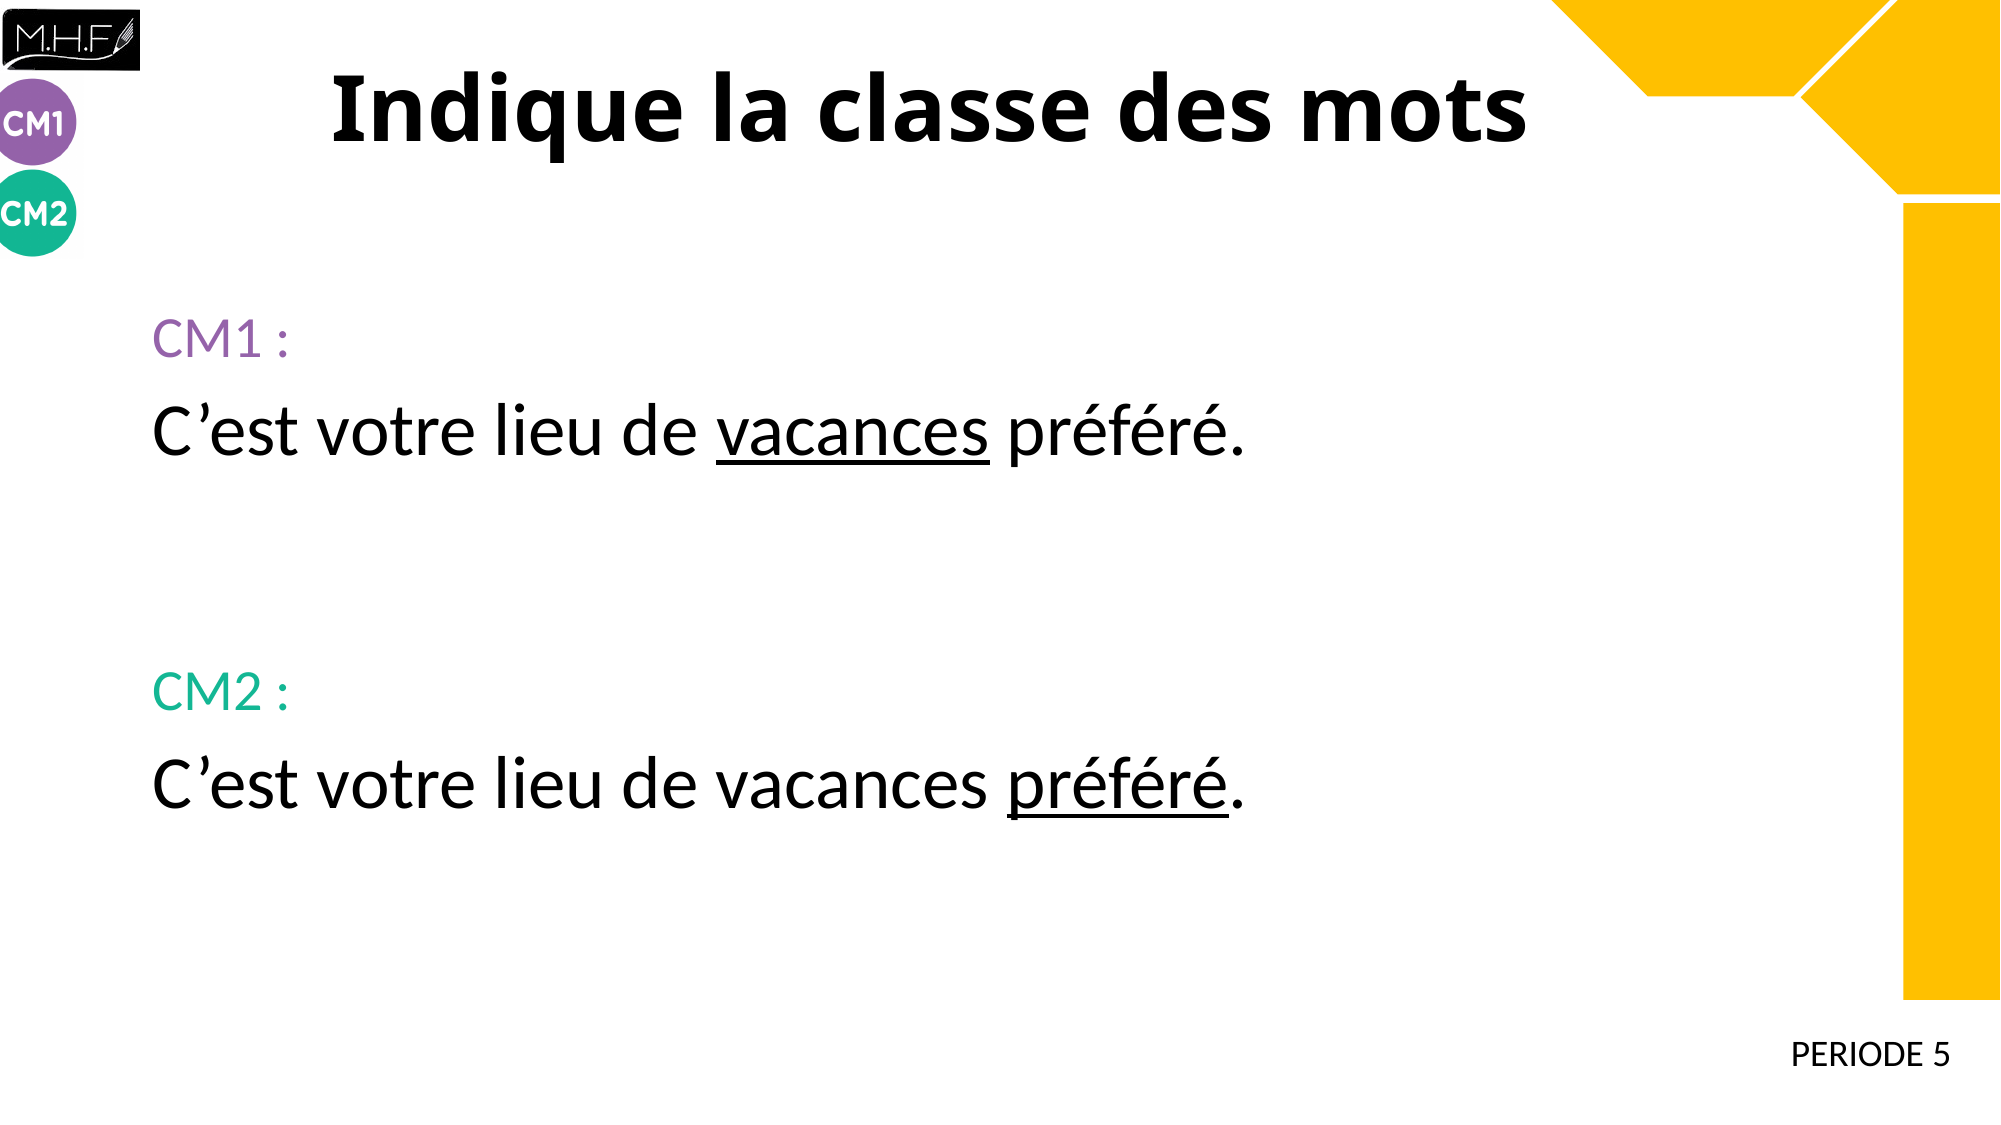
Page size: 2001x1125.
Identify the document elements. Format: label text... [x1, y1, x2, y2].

text_box PERIODE 5 [1362, 1021, 1967, 1082]
text_box [1549, 0, 1892, 98]
picture [0, 7, 140, 259]
text_box [1902, 202, 2000, 1001]
text_box [1799, 0, 2000, 196]
title Indique la classe des mots [316, 3, 1863, 221]
list CM1 : C’est votre lieu de vacances préféré. CM2 : C’est votre lieu de vacances préféré. [137, 299, 1863, 1014]
